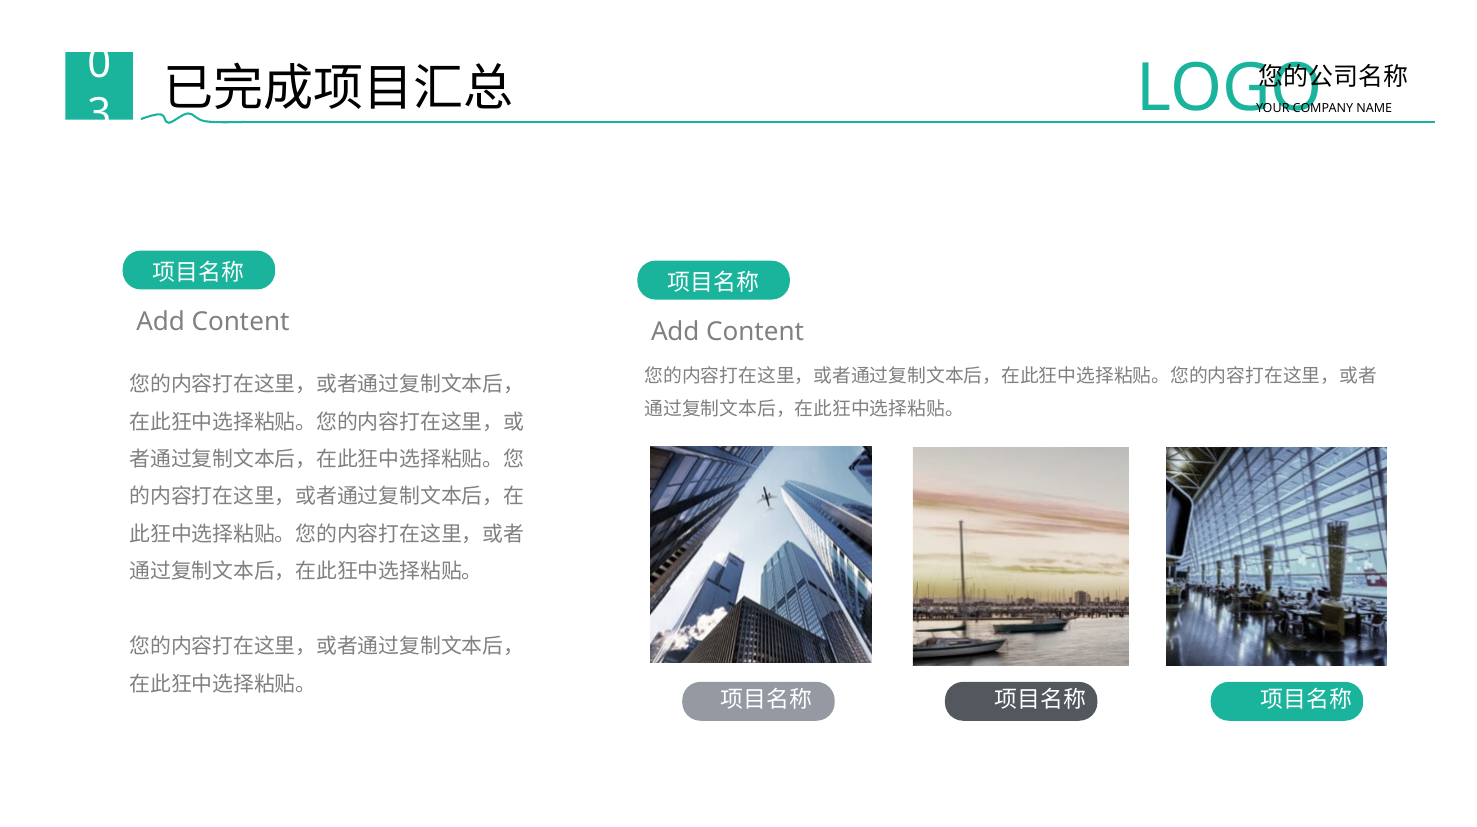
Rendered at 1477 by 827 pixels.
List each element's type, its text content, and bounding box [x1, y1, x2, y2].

text_box 您的内容打在这里，或者通过复制文本后，在此狂中选择粘贴。您的内容打在这里，或者通过复制文本后，在此狂中选择粘贴。您的内容打在这里，或者通过复制文本后，在此狂中选择粘贴。您的内容打在这里，或者通过复制文本后，在此狂中选择粘贴。 您的内容打在这里，或者通过复制文本后，在此狂中选择粘贴。 [123, 355, 538, 699]
text_box [1209, 680, 1359, 722]
picture [1166, 447, 1387, 666]
text_box 项目名称 [988, 681, 1099, 716]
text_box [121, 250, 314, 344]
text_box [1121, 35, 1477, 132]
text_box [140, 112, 246, 124]
text_box 项目名称 [714, 681, 824, 716]
text_box 已完成项目汇总 [148, 47, 594, 121]
text_box 03 [64, 51, 134, 121]
text_box [681, 680, 836, 722]
text_box 项目名称 [1254, 681, 1364, 716]
picture [912, 447, 1129, 666]
text_box [943, 680, 1093, 722]
picture [650, 446, 872, 663]
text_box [636, 260, 829, 354]
text_box 您的内容打在这里，或者通过复制文本后，在此狂中选择粘贴。您的内容打在这里，或者通过复制文本后，在此狂中选择粘贴。 [638, 349, 1387, 423]
